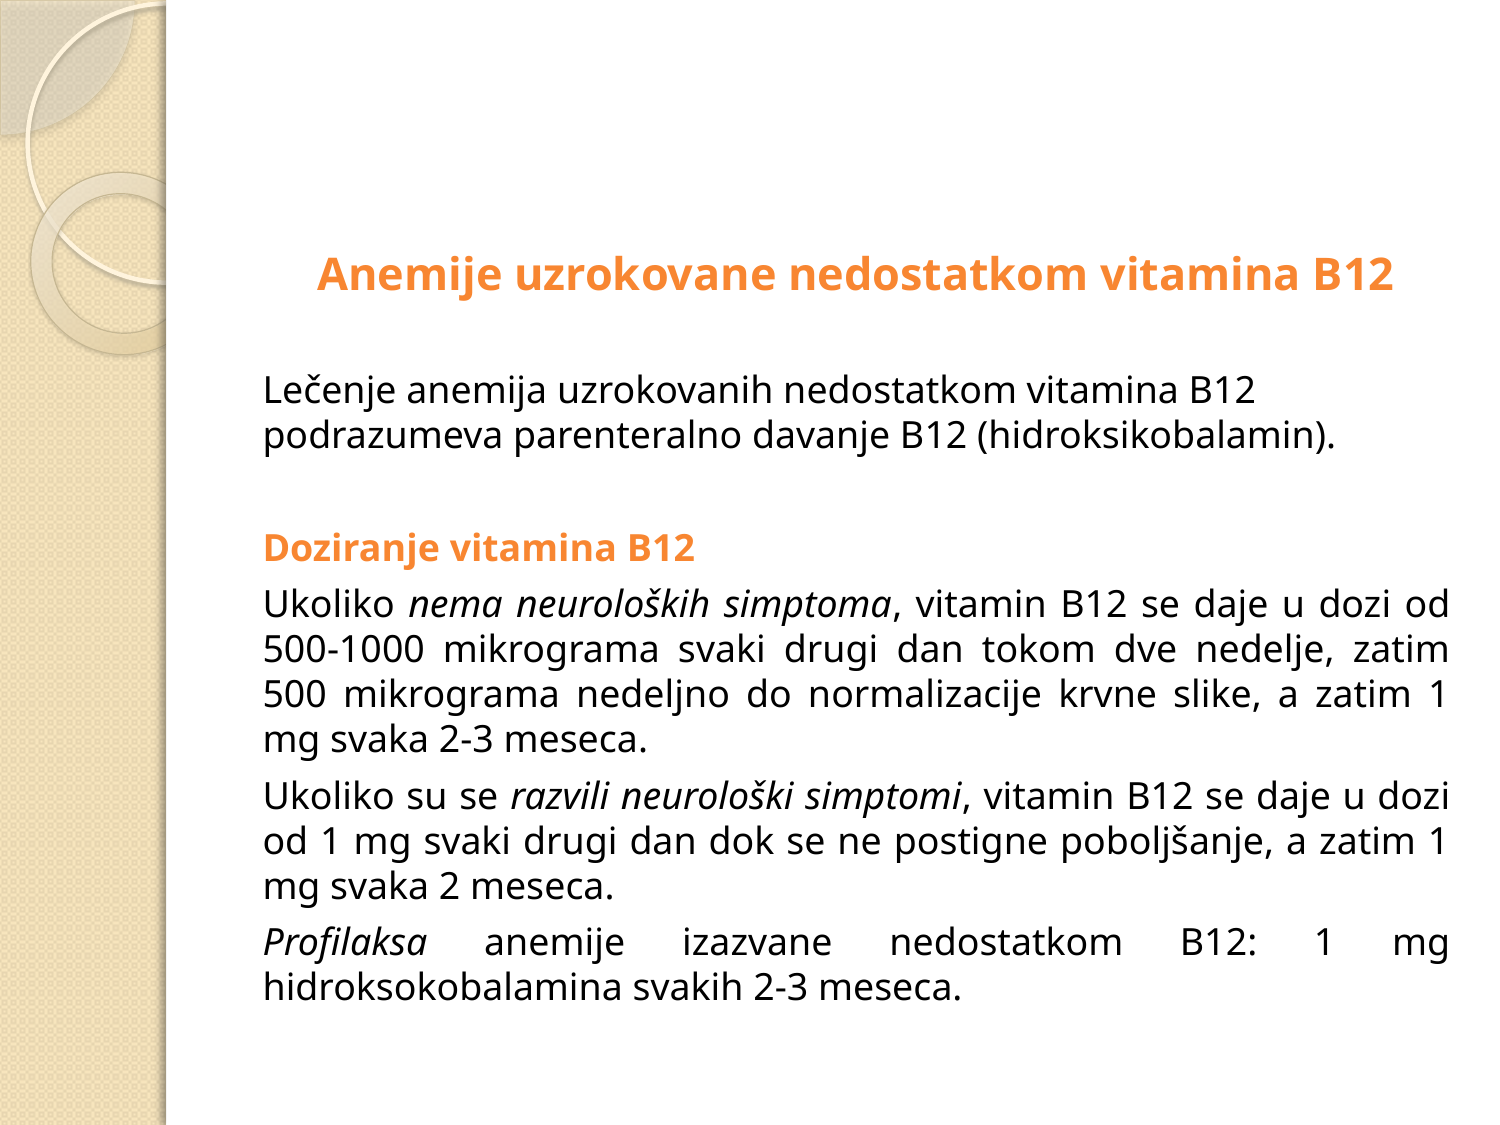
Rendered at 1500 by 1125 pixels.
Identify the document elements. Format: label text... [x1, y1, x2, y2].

list Anemije uzrokovane nedostatkom vitamina B12 Lečenje anemija uzrokovanih nedostatkom vitamina B12 podrazumeva parenteralno davanje B12 (hidroksikobalamin). Doziranje vitamina B12 Ukoliko nema neuroloških simptoma, vitamin B12 se daje u dozi od 500-1000 mikrograma svaki drugi dan tokom dve nedelje, zatim 500 mikrograma nedeljno do normalizacije krvne slike, a zatim 1 mg svaka 2-3 meseca. Ukoliko su se razvili neurološki simptomi, vitamin B12 se daje u dozi od 1 mg svaki drugi dan dok se ne postigne poboljšanje, a zatim 1 mg svaka 2 meseca. Profilaksa anemije izazvane nedostatkom B12: 1 mg hidroksokobalamina svakih 2-3 meseca. [235, 237, 1466, 1025]
